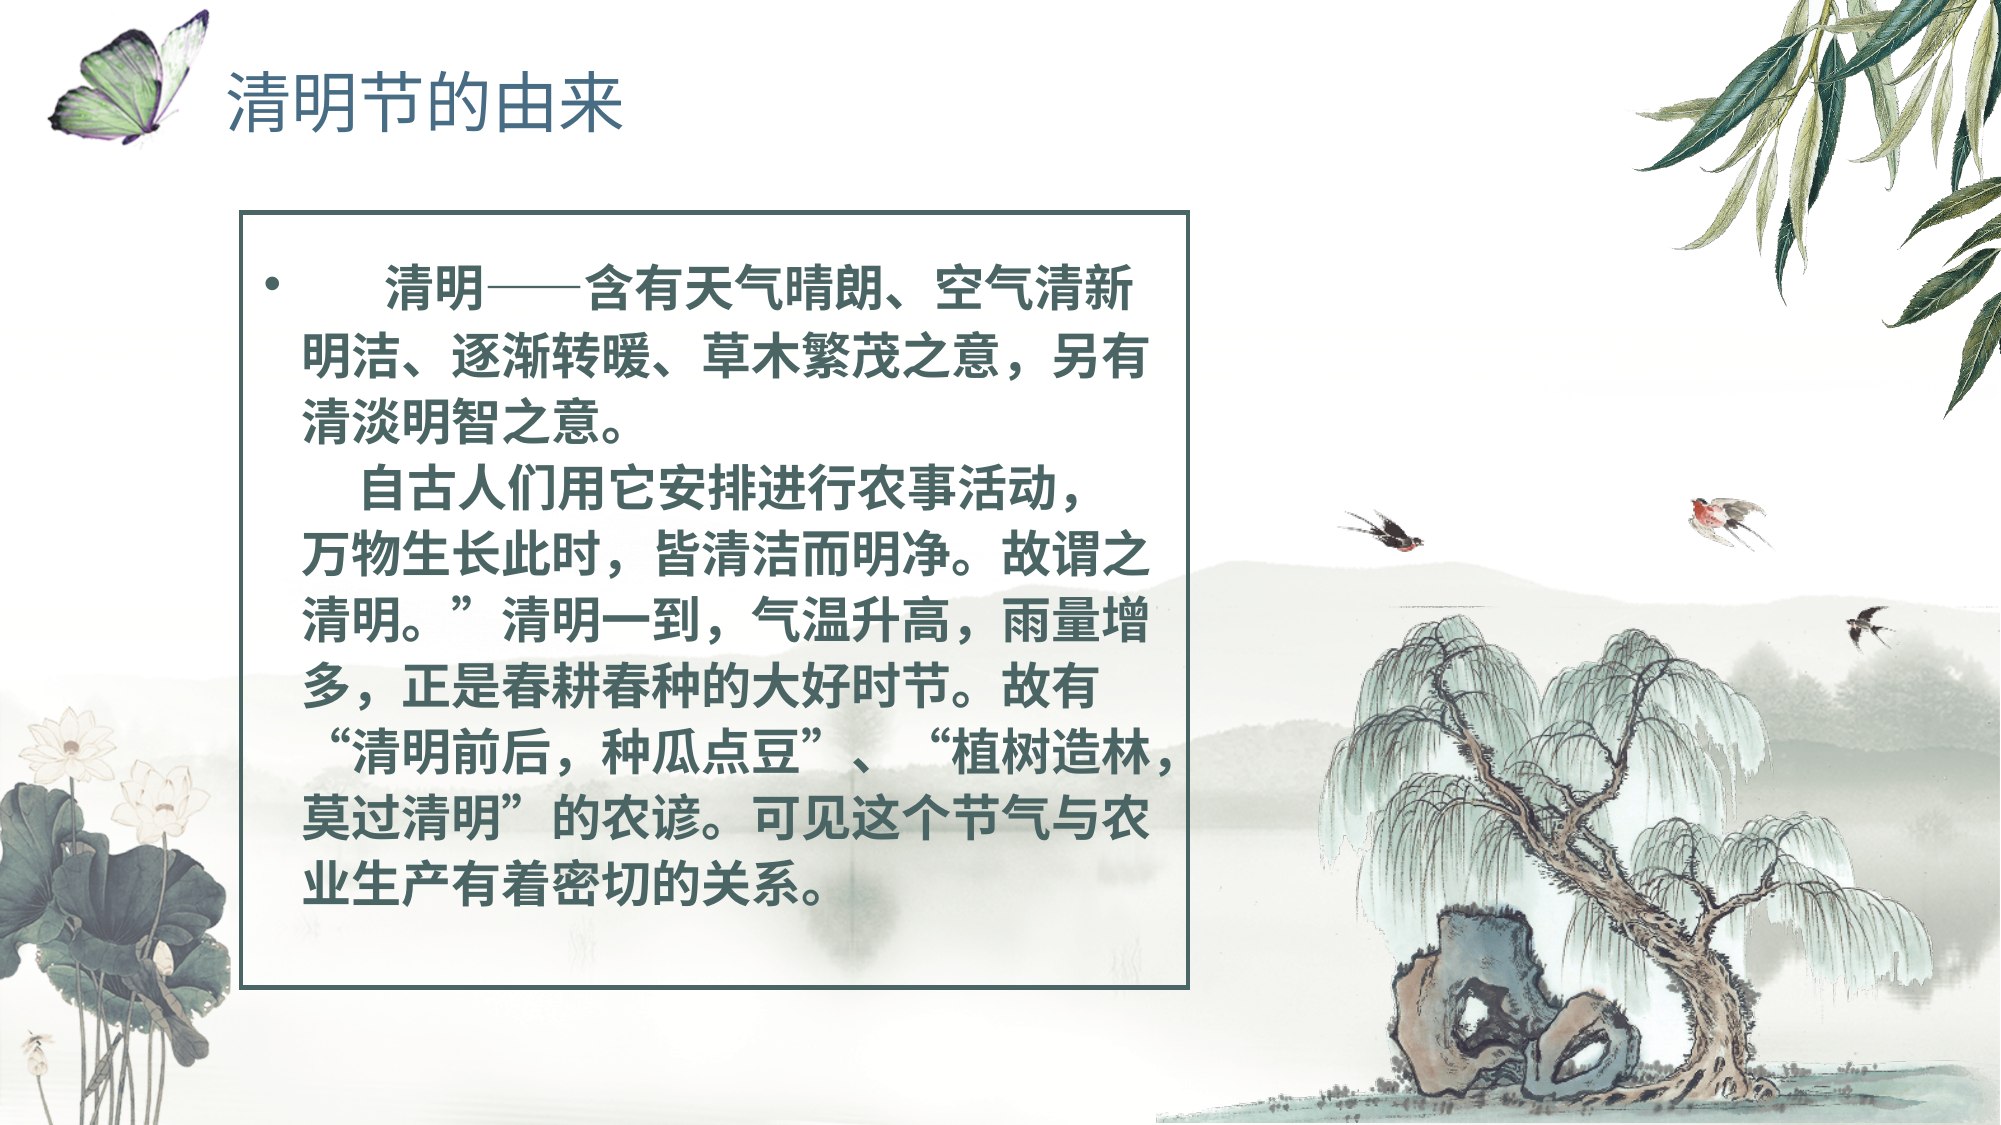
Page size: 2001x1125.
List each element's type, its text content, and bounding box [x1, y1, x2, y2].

picture [1618, 0, 2001, 433]
picture [0, 306, 231, 1125]
text_box [240, 211, 1189, 989]
picture [46, 7, 211, 150]
text_box 清明节的由来 [211, 53, 641, 149]
picture [1096, 442, 2000, 1123]
